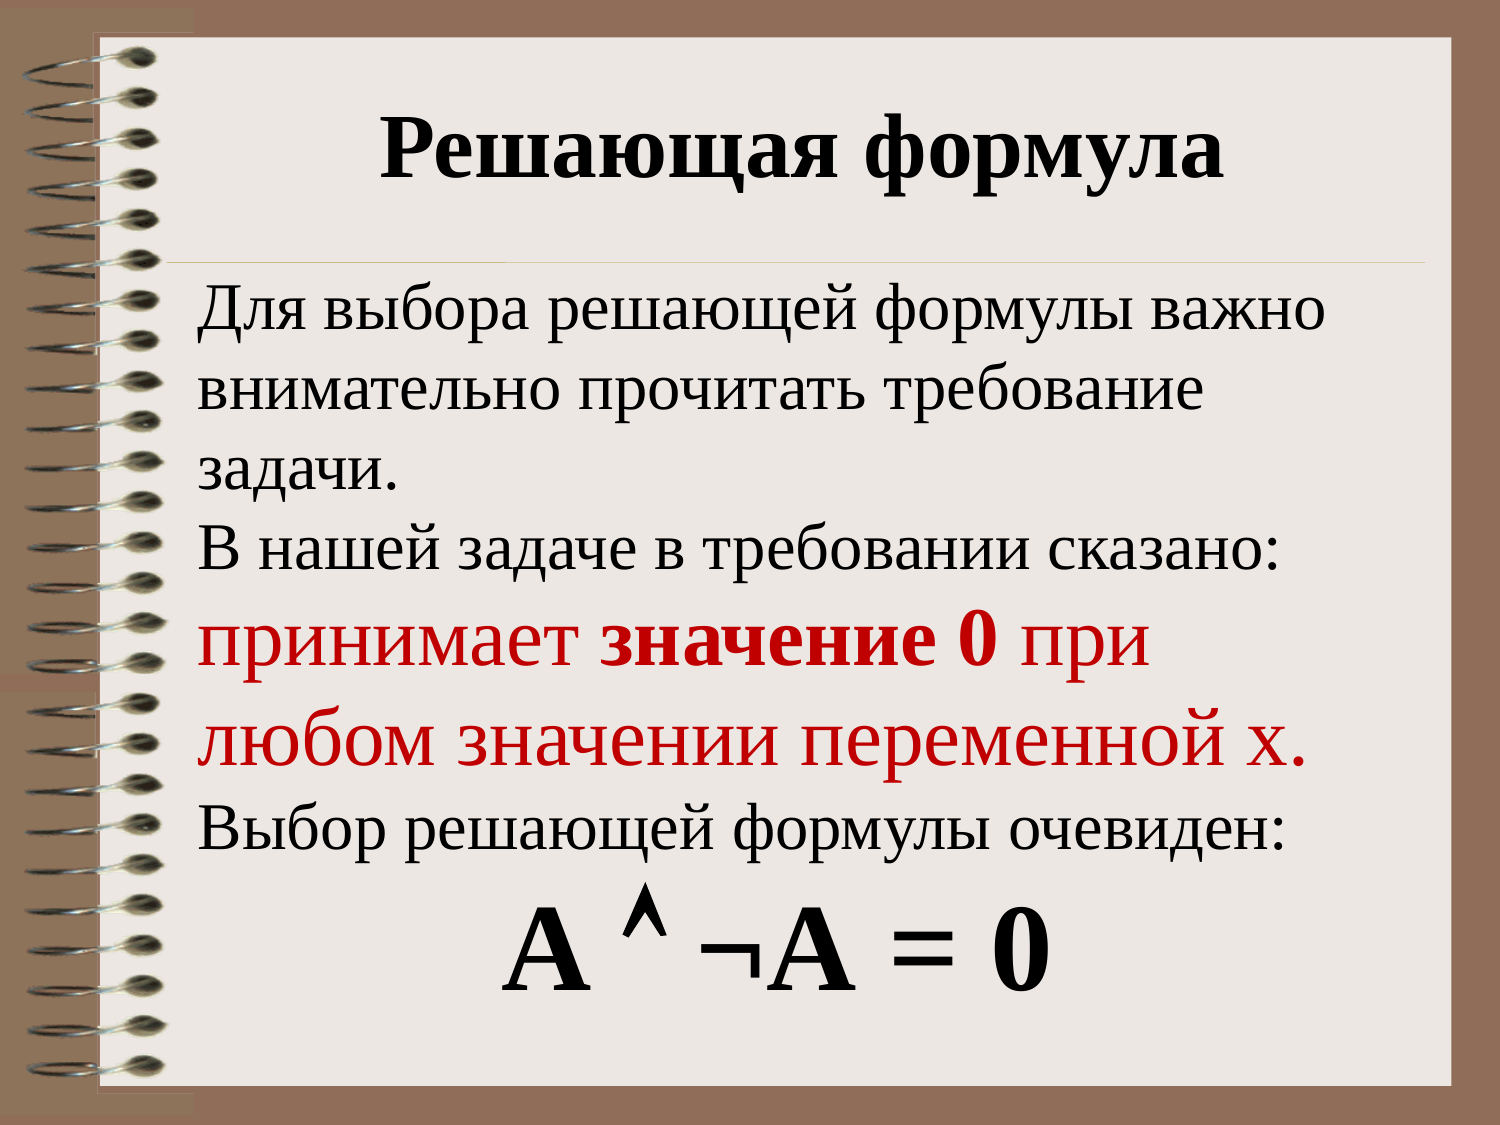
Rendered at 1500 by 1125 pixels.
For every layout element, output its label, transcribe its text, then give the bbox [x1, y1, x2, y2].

text_box Решающая формула [218, 78, 1388, 203]
picture [0, 8, 194, 674]
text_box А  ¬А = 0 [287, 870, 1268, 1023]
picture [0, 692, 194, 1115]
text_box Для выбора решающей формулы важно внимательно прочитать требование задачи. В нашей задаче в требовании сказано: принимает значение 0 при любом значении переменной х. Выбор решающей формулы очевиден: [182, 255, 1424, 870]
